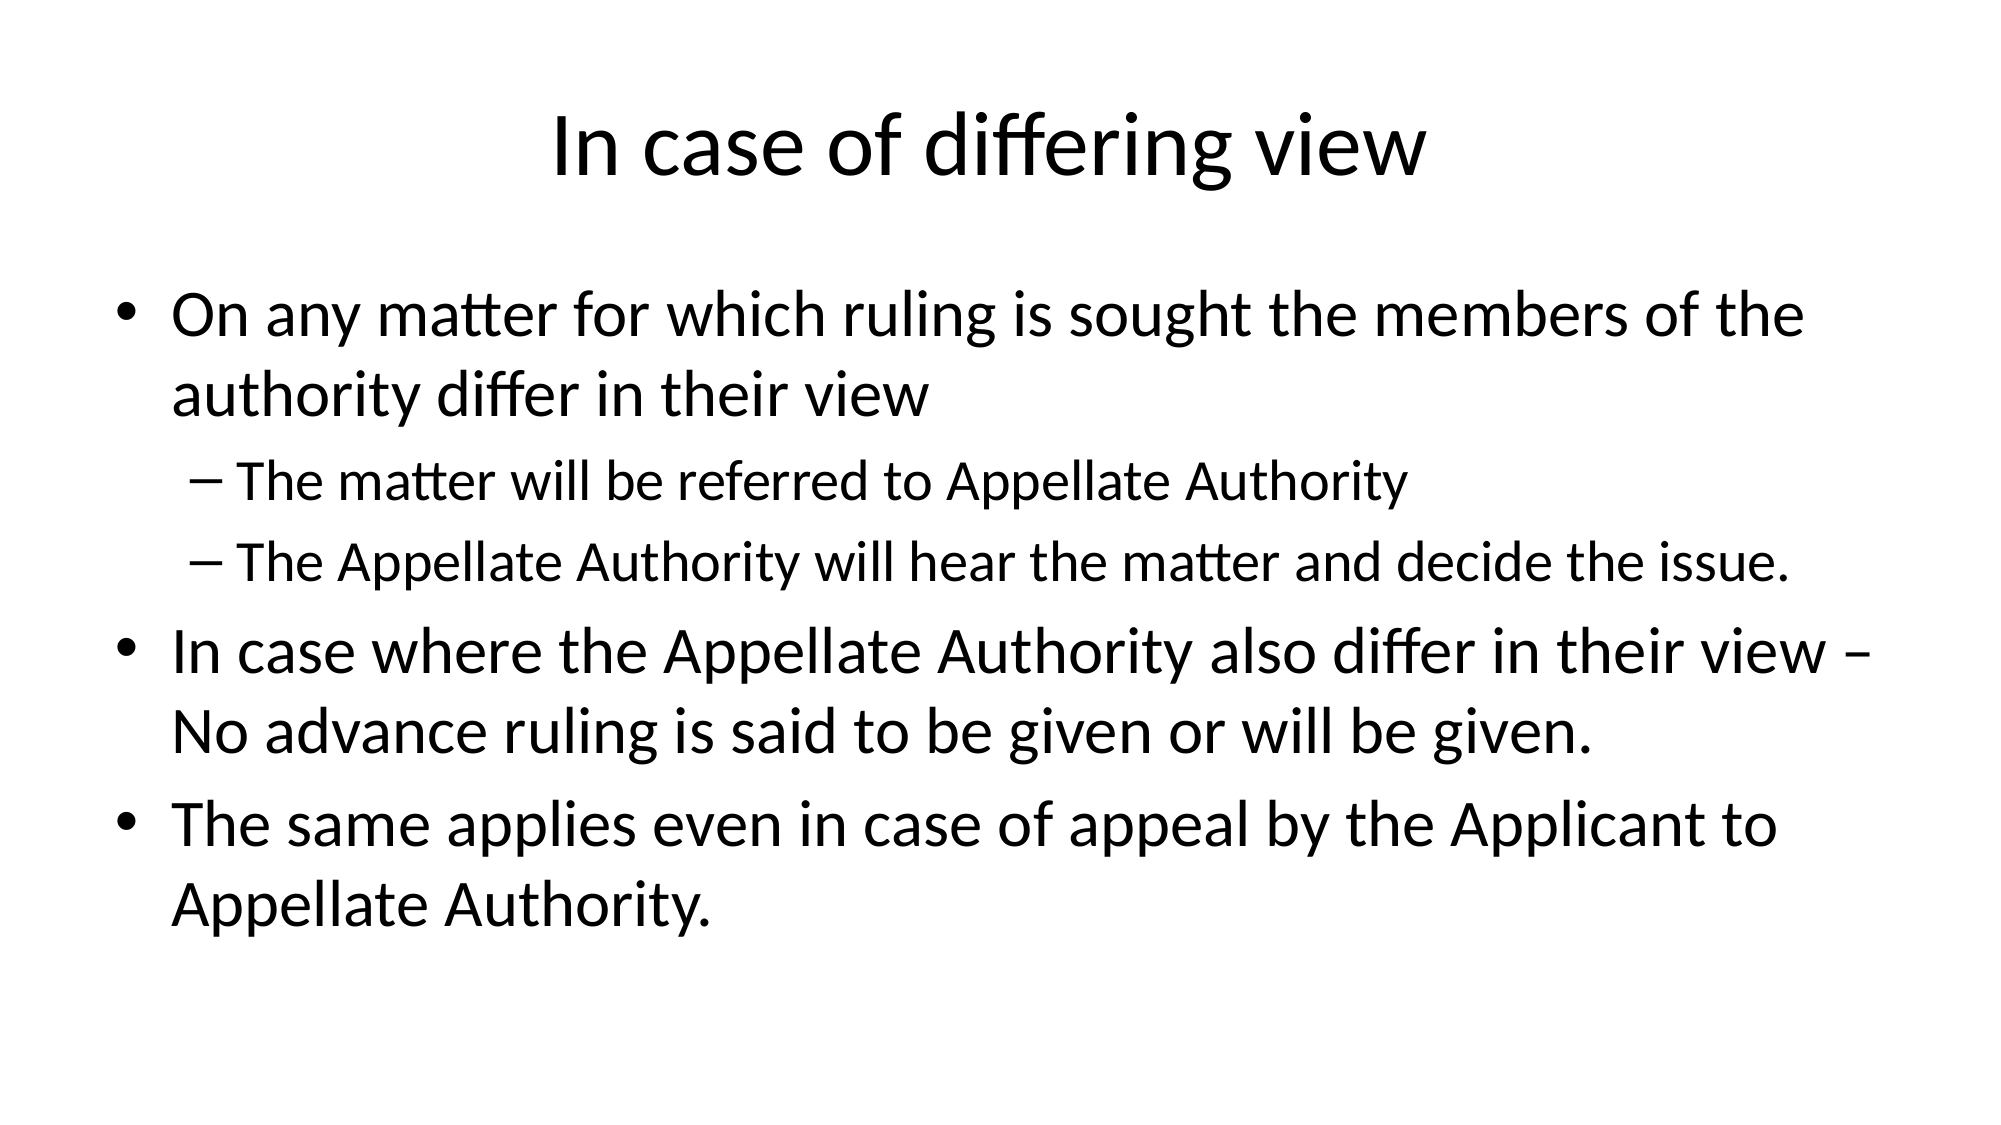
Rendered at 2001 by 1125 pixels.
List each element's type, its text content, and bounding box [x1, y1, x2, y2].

title In case of differing view [99, 45, 1900, 233]
list On any matter for which ruling is sought the members of the authority differ in their view The matter will be referred to Appellate Authority The Appellate Authority will hear the matter and decide the issue. In case where the Appellate Authority also differ in their view – No advance ruling is said to be given or will be given. The same applies even in case of appeal by the Applicant to Appellate Authority. [99, 262, 1900, 1005]
